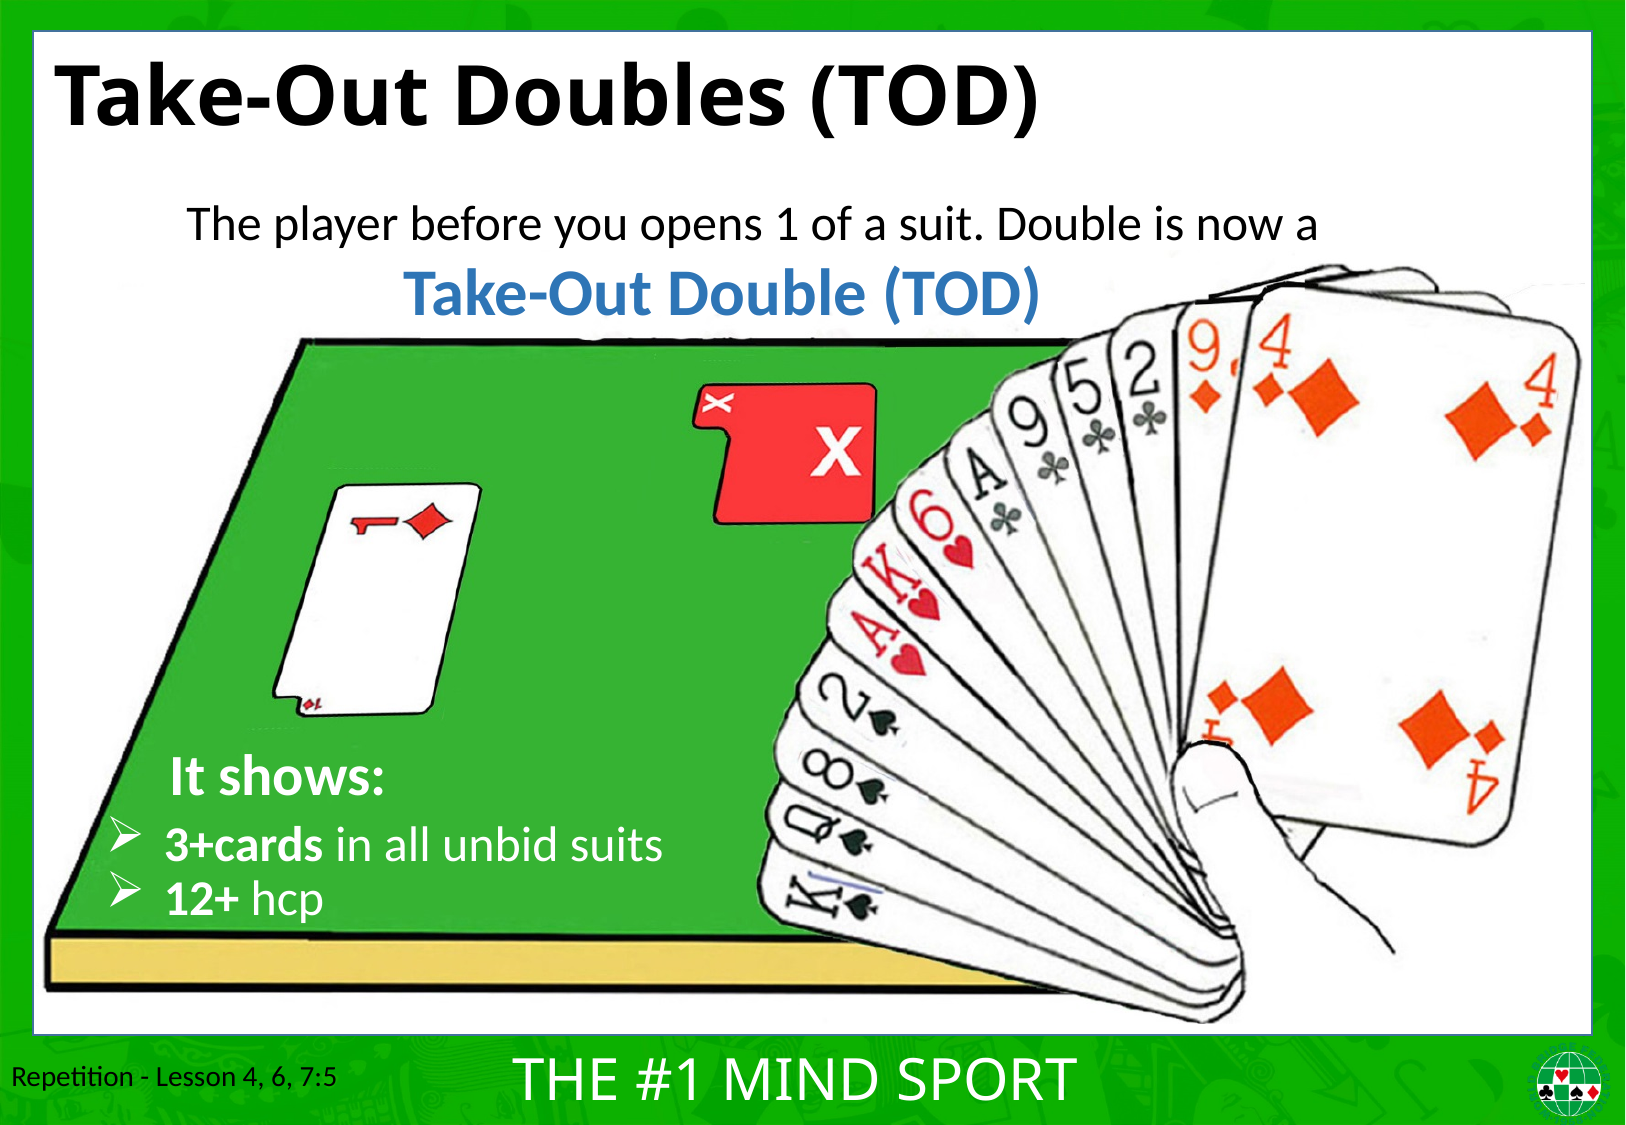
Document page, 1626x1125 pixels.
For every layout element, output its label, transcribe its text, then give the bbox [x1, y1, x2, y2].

title Take-Out Doubles (TOD) [38, 39, 1440, 158]
text_box The player before you opens 1 of a suit. Double is now a [171, 182, 1525, 251]
picture [0, 0, 1626, 1125]
